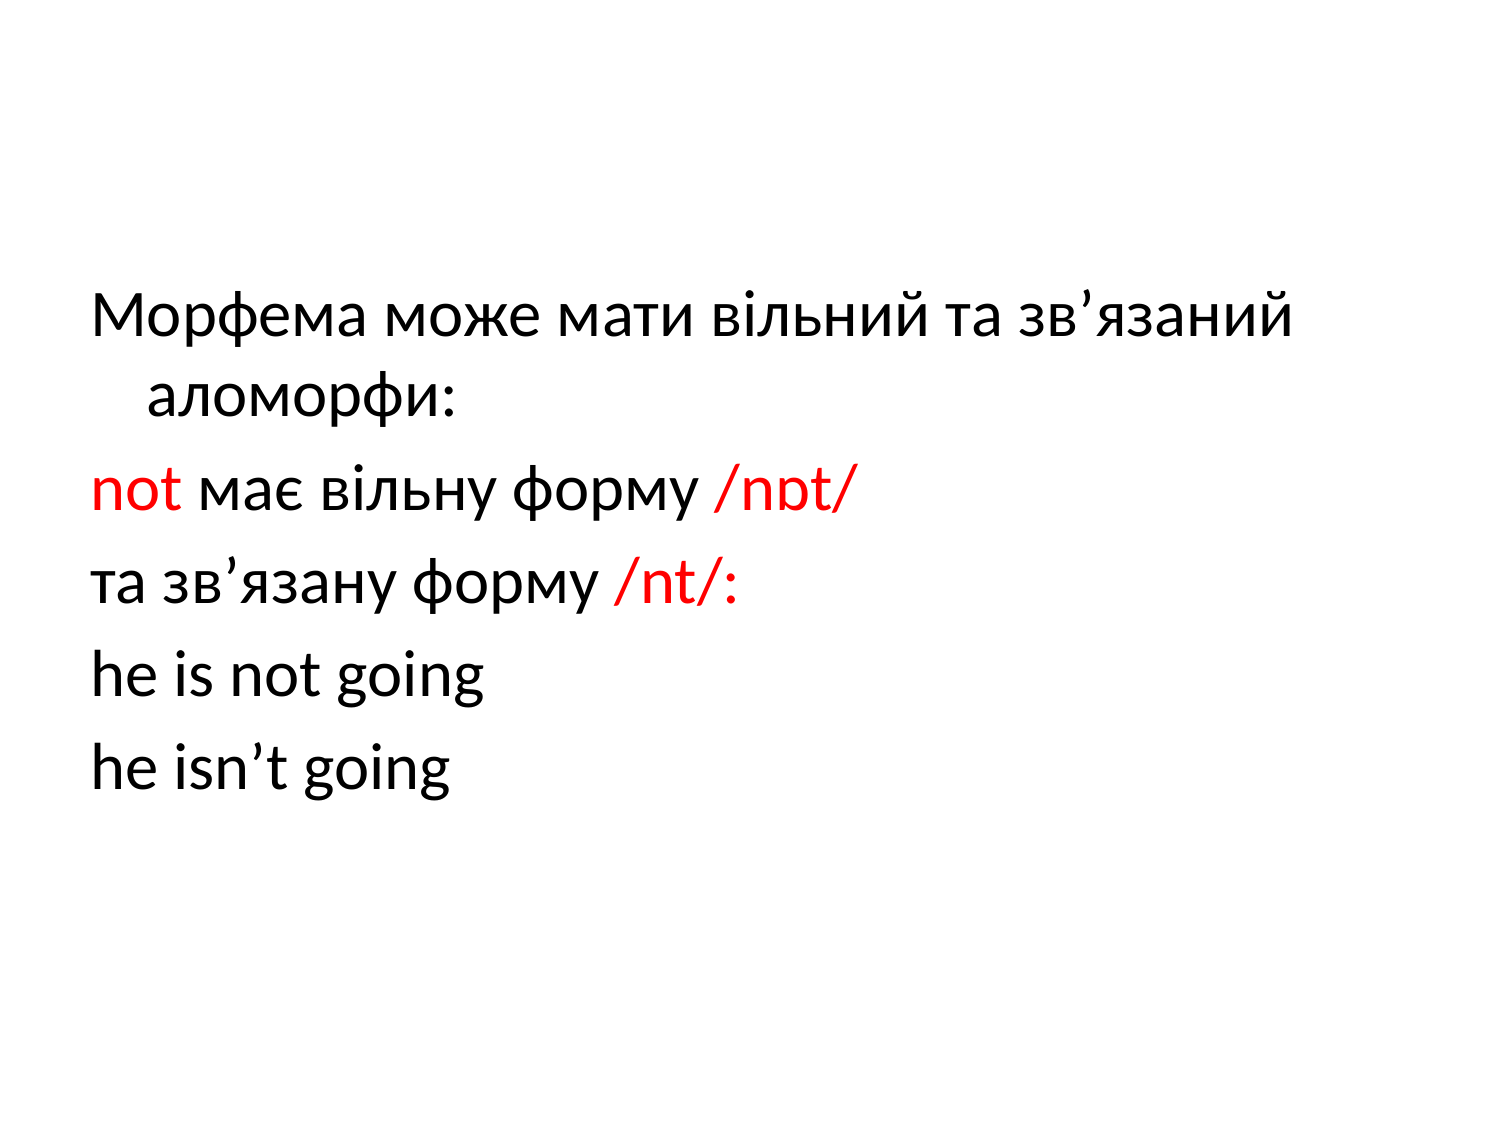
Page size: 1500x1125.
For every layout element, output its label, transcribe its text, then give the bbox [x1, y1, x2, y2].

list Морфема може мати вільний та зв’язаний аломорфи: not має вільну форму /nɒt/ та зв’язану форму /nt/: he is not going he isn’t going [75, 262, 1425, 1005]
